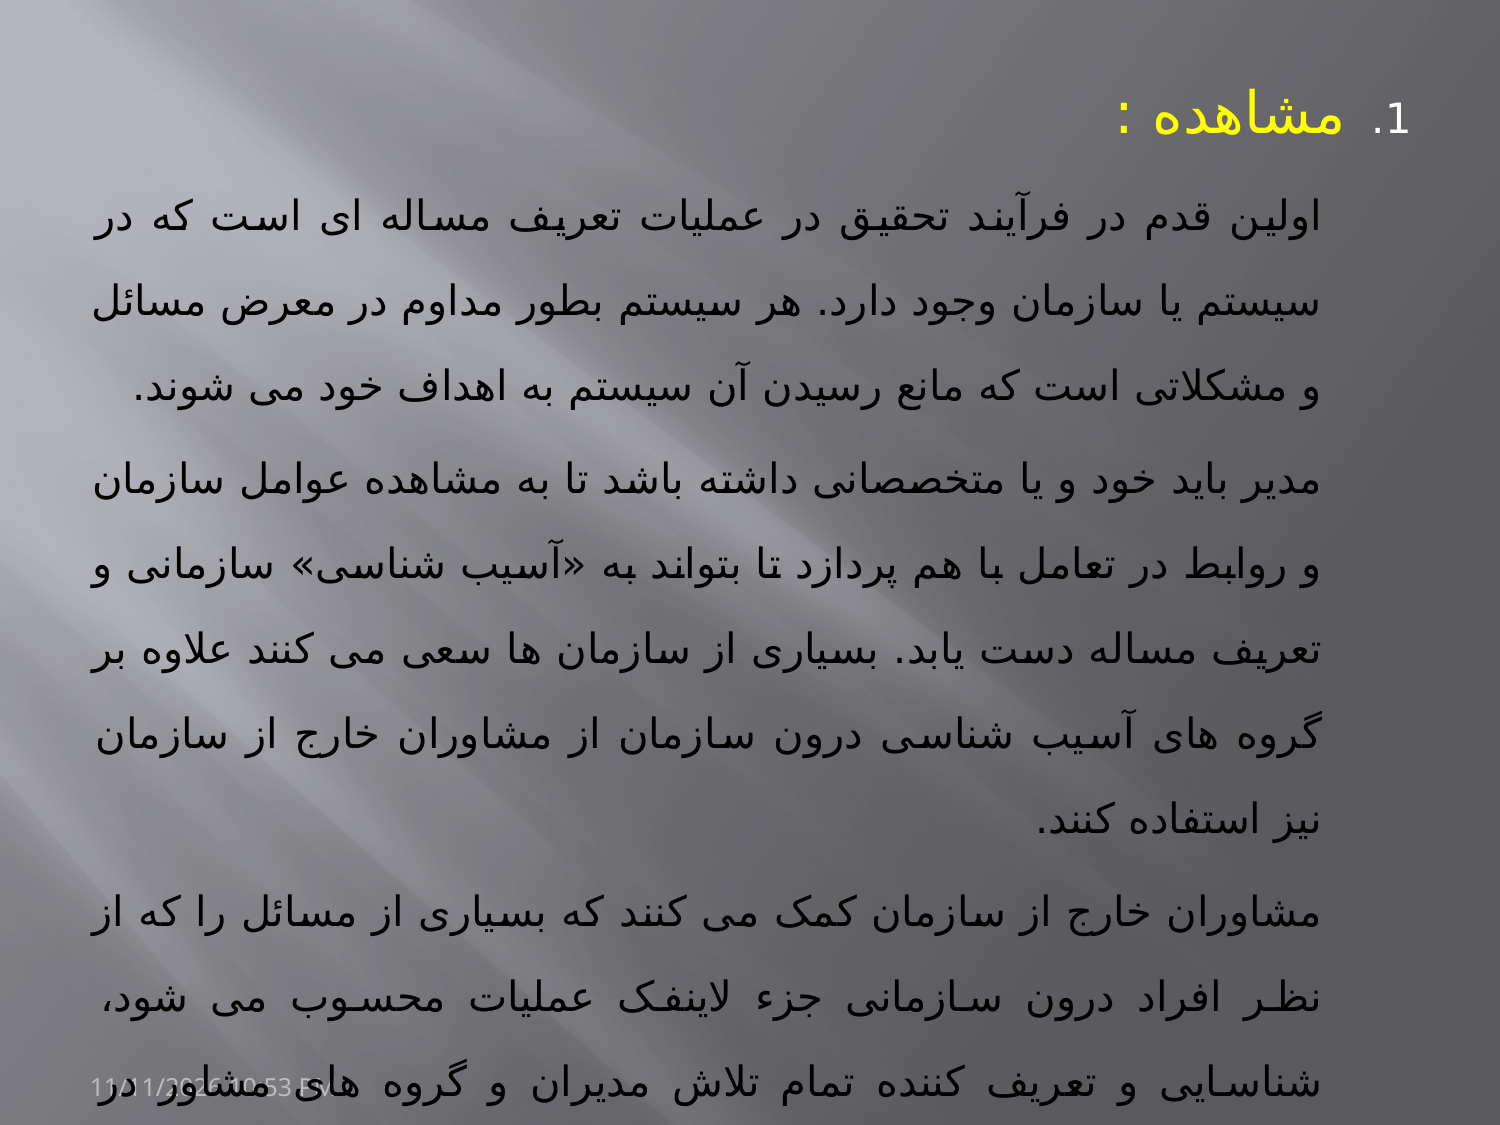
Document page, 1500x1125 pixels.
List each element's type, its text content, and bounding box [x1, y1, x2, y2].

slide_number 20/مارس/1 [75, 1052, 425, 1113]
list 1. مشاهده : اولین قدم در فرآیند تحقیق در عملیات تعریف مساله ای است که در سیستم یا سازمان وجود دارد. هر سیستم بطور مداوم در معرض مسائل و مشکلاتی است که مانع رسیدن آن سیستم به اهداف خود می شوند. مدیر باید خود و یا متخصصانی داشته باشد تا به مشاهده عوامل سازمان و روابط در تعامل با هم پردازد تا بتواند به «آسیب شناسی» سازمانی و تعریف مساله دست یابد. بسیاری از سازمان ها سعی می کنند علاوه بر گروه های آسیب شناسی درون سازمان از مشاوران خارج از سازمان نیز استفاده کنند. مشاوران خارج از سازمان کمک می کنند که بسیاری از مسائل را که از نظر افراد درون سازمانی جزء لاینفک عملیات محسوب می شود، شناسایی و تعریف کننده تمام تلاش مدیران و گروه های مشاور در سازمان شناسایی مساله بر اساس مشاهده به عمل آمده از فرآیند عملیات در سازمان و محیط می باشد. [76, 19, 1427, 1083]
